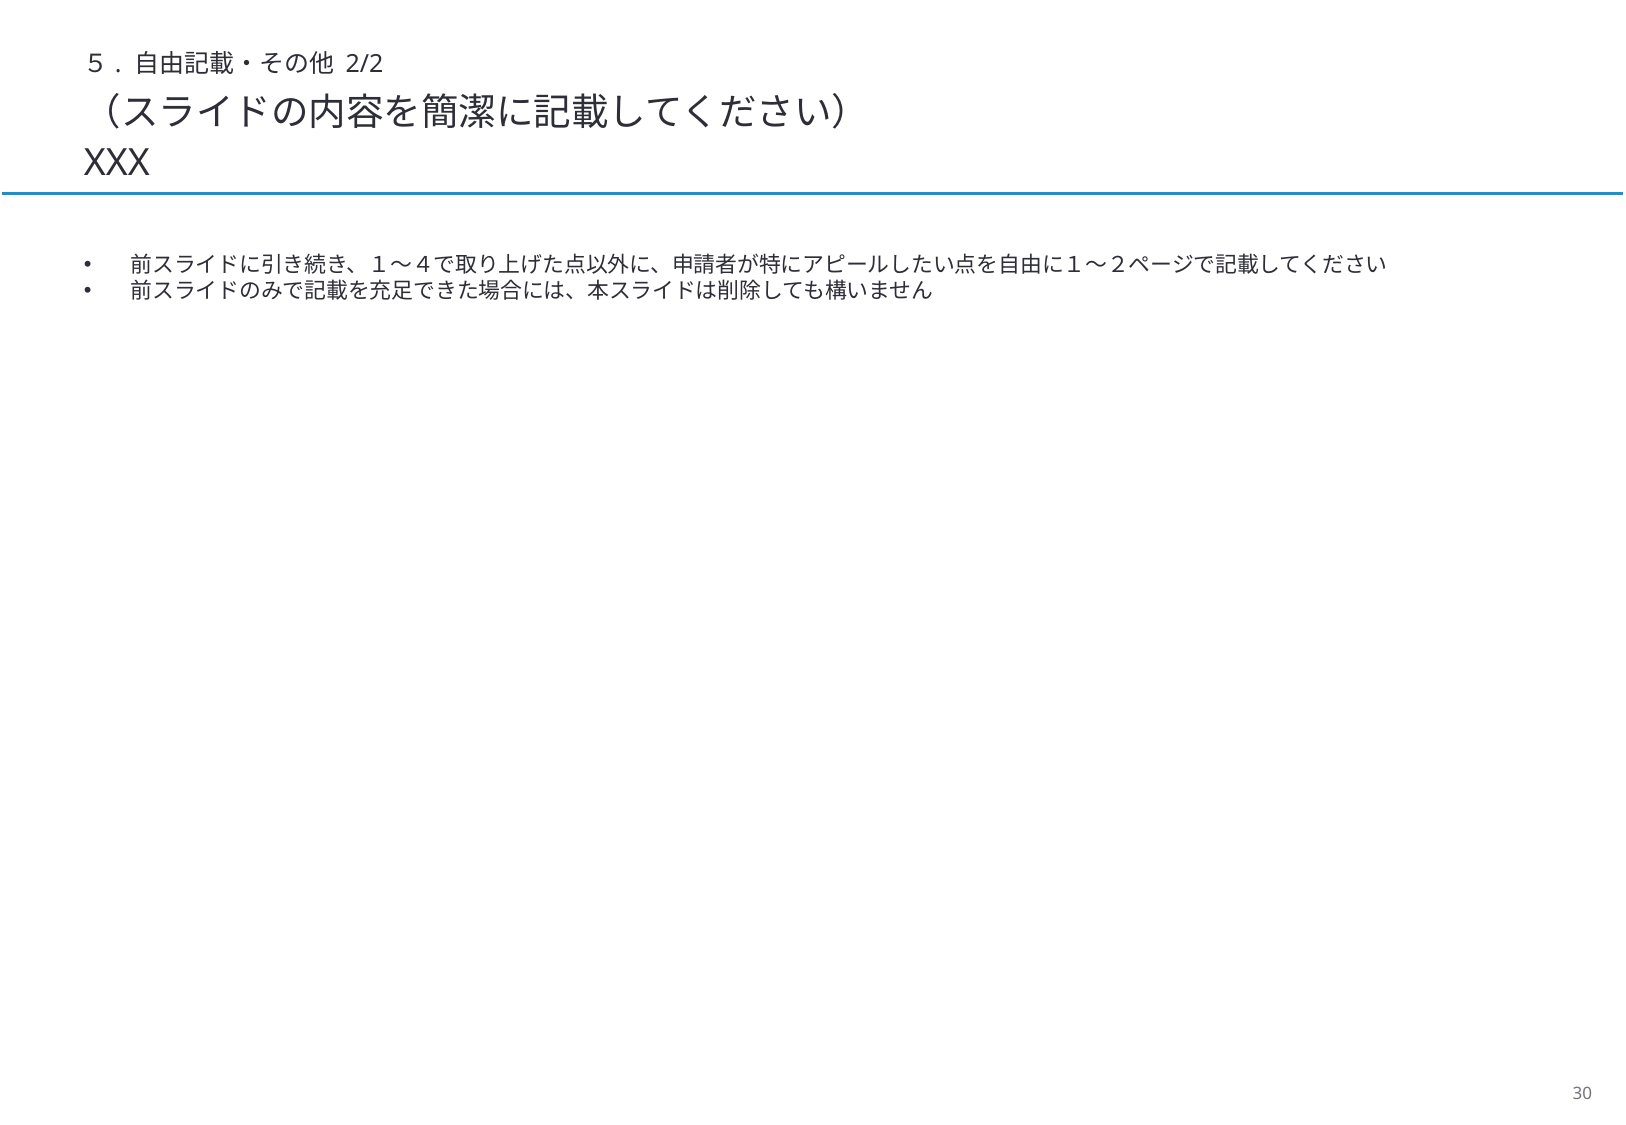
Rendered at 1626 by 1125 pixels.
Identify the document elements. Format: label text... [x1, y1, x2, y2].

list （スライドの内容を簡潔に記載してください） XXX [84, 83, 1543, 183]
list ５. 自由記載・その他 2/2 [84, 40, 1543, 82]
list 前スライドに引き続き、１～４で取り上げた点以外に、申請者が特にアピールしたい点を自由に１～２ページで記載してください 前スライドのみで記載を充足できた場合には、本スライドは削除しても構いません [84, 243, 1543, 1065]
